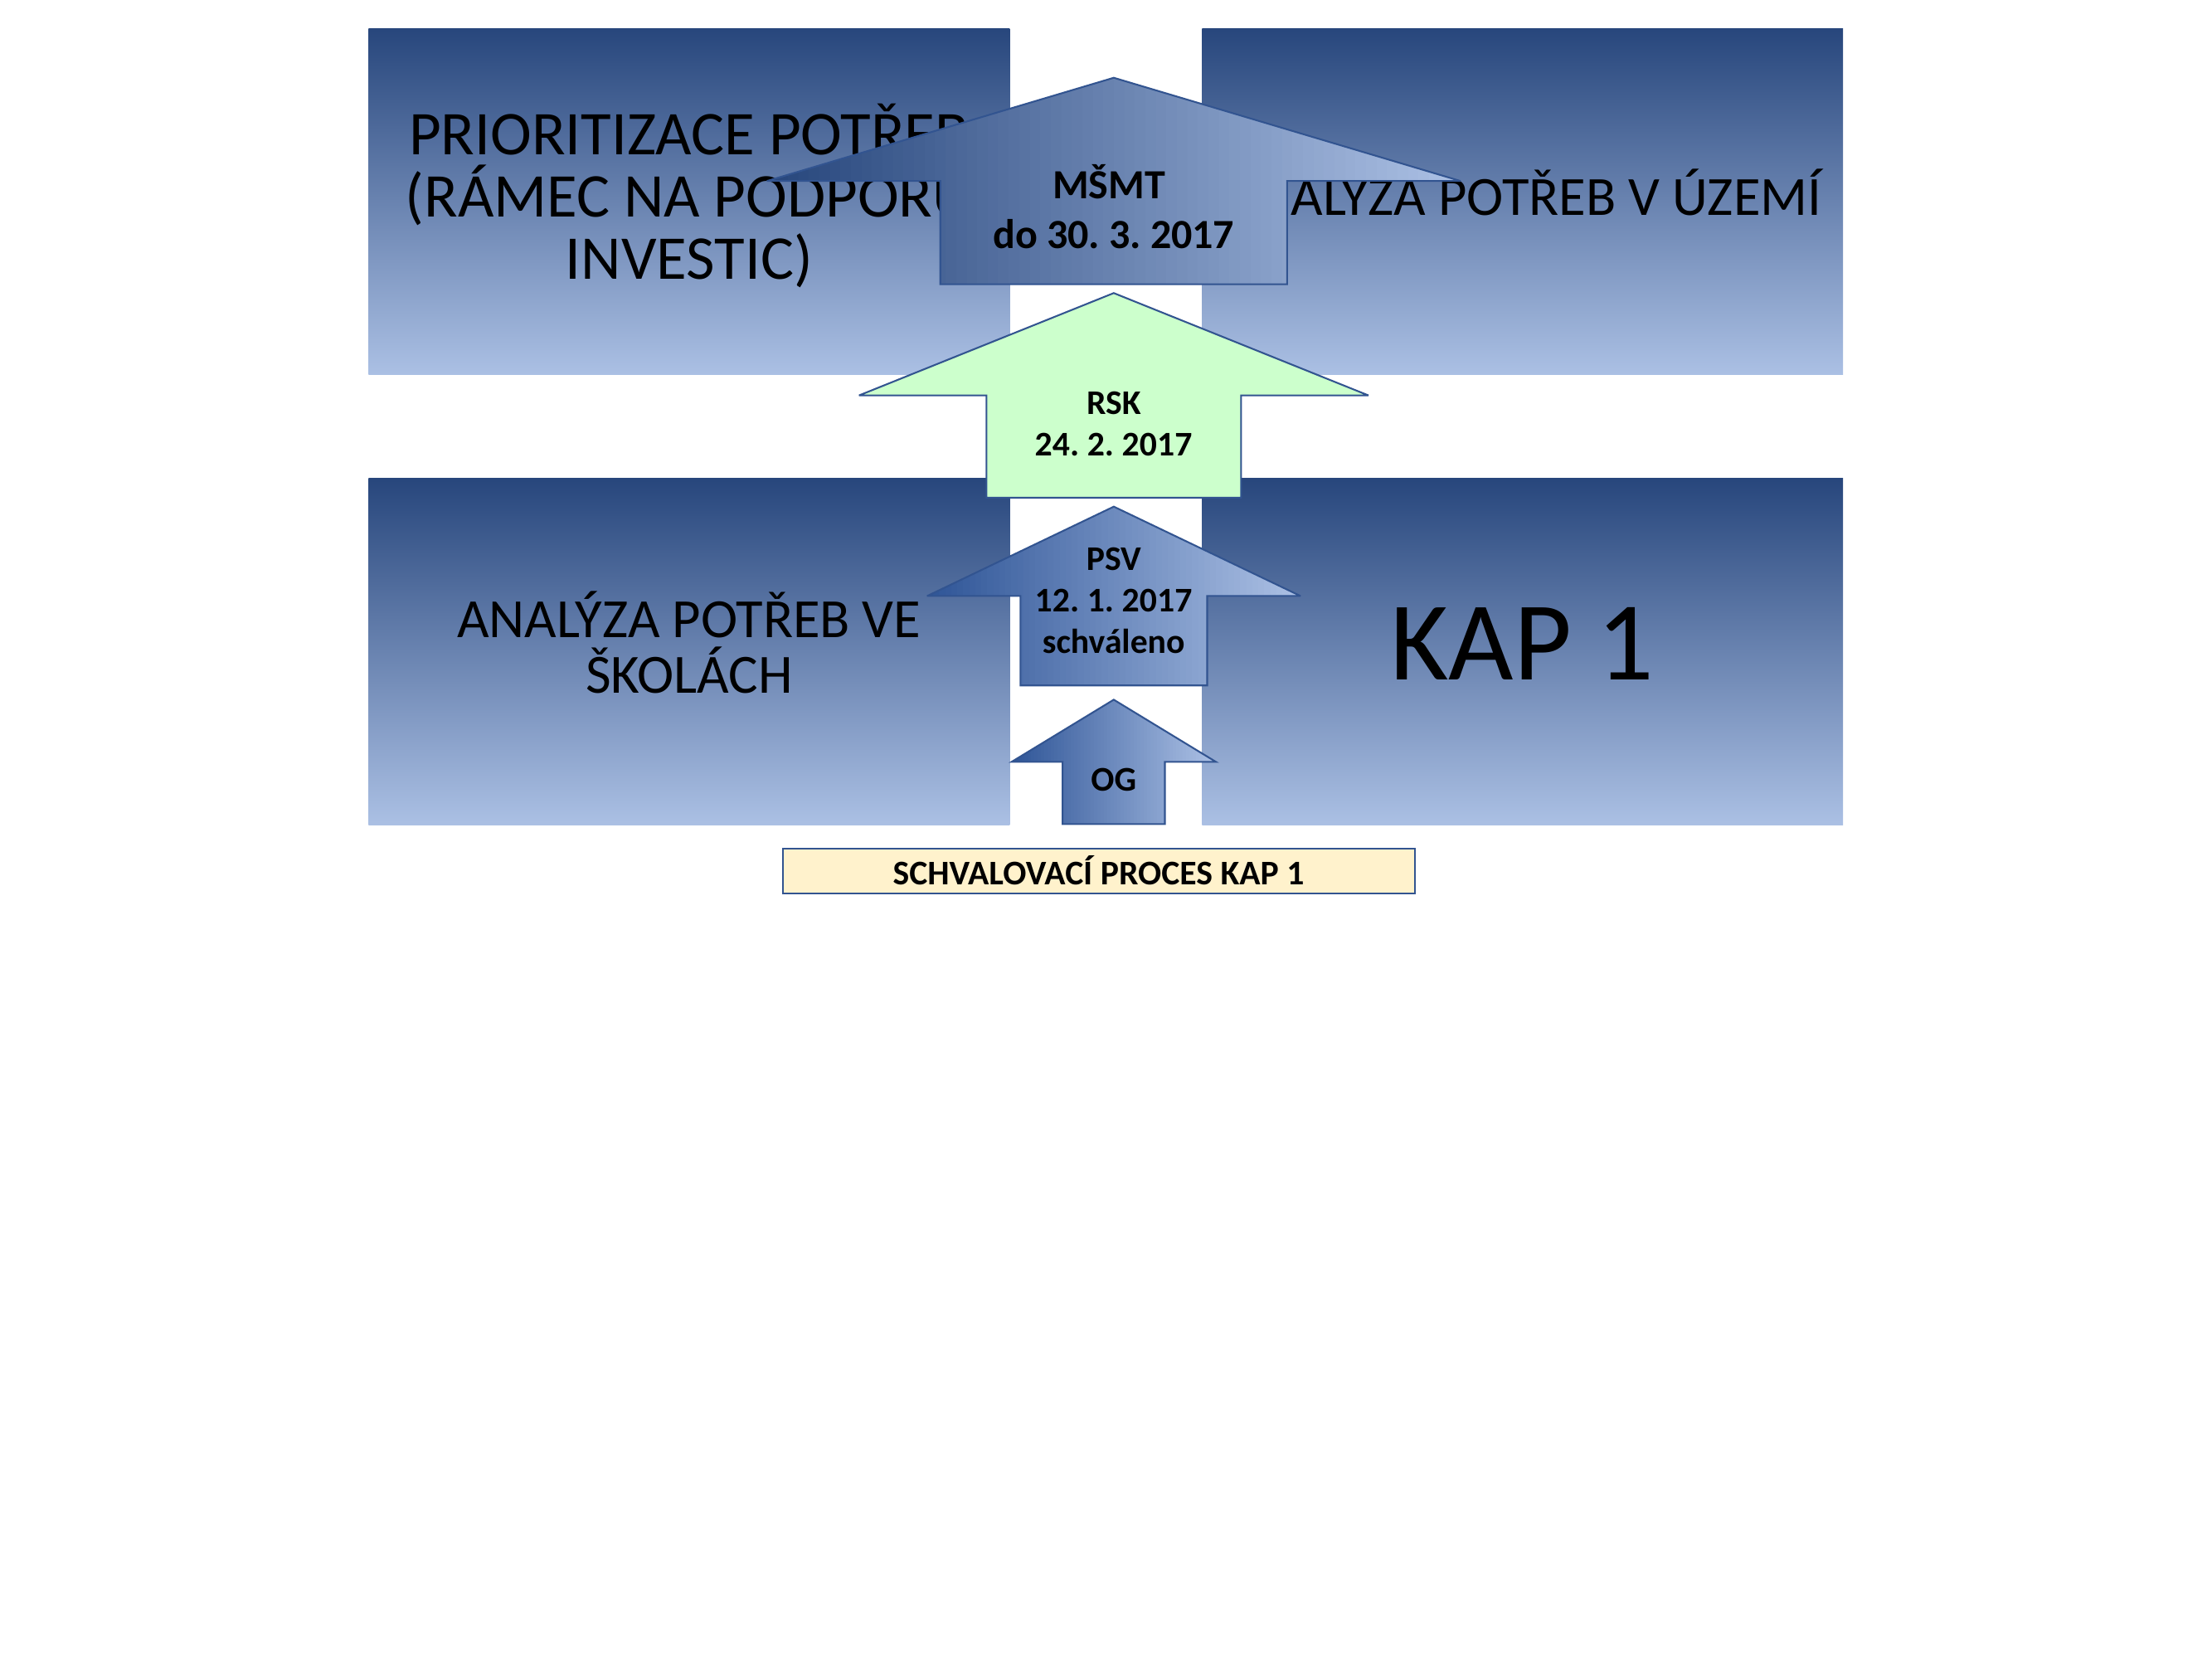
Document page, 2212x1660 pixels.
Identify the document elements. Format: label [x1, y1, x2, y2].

text_box [368, 28, 1844, 1606]
